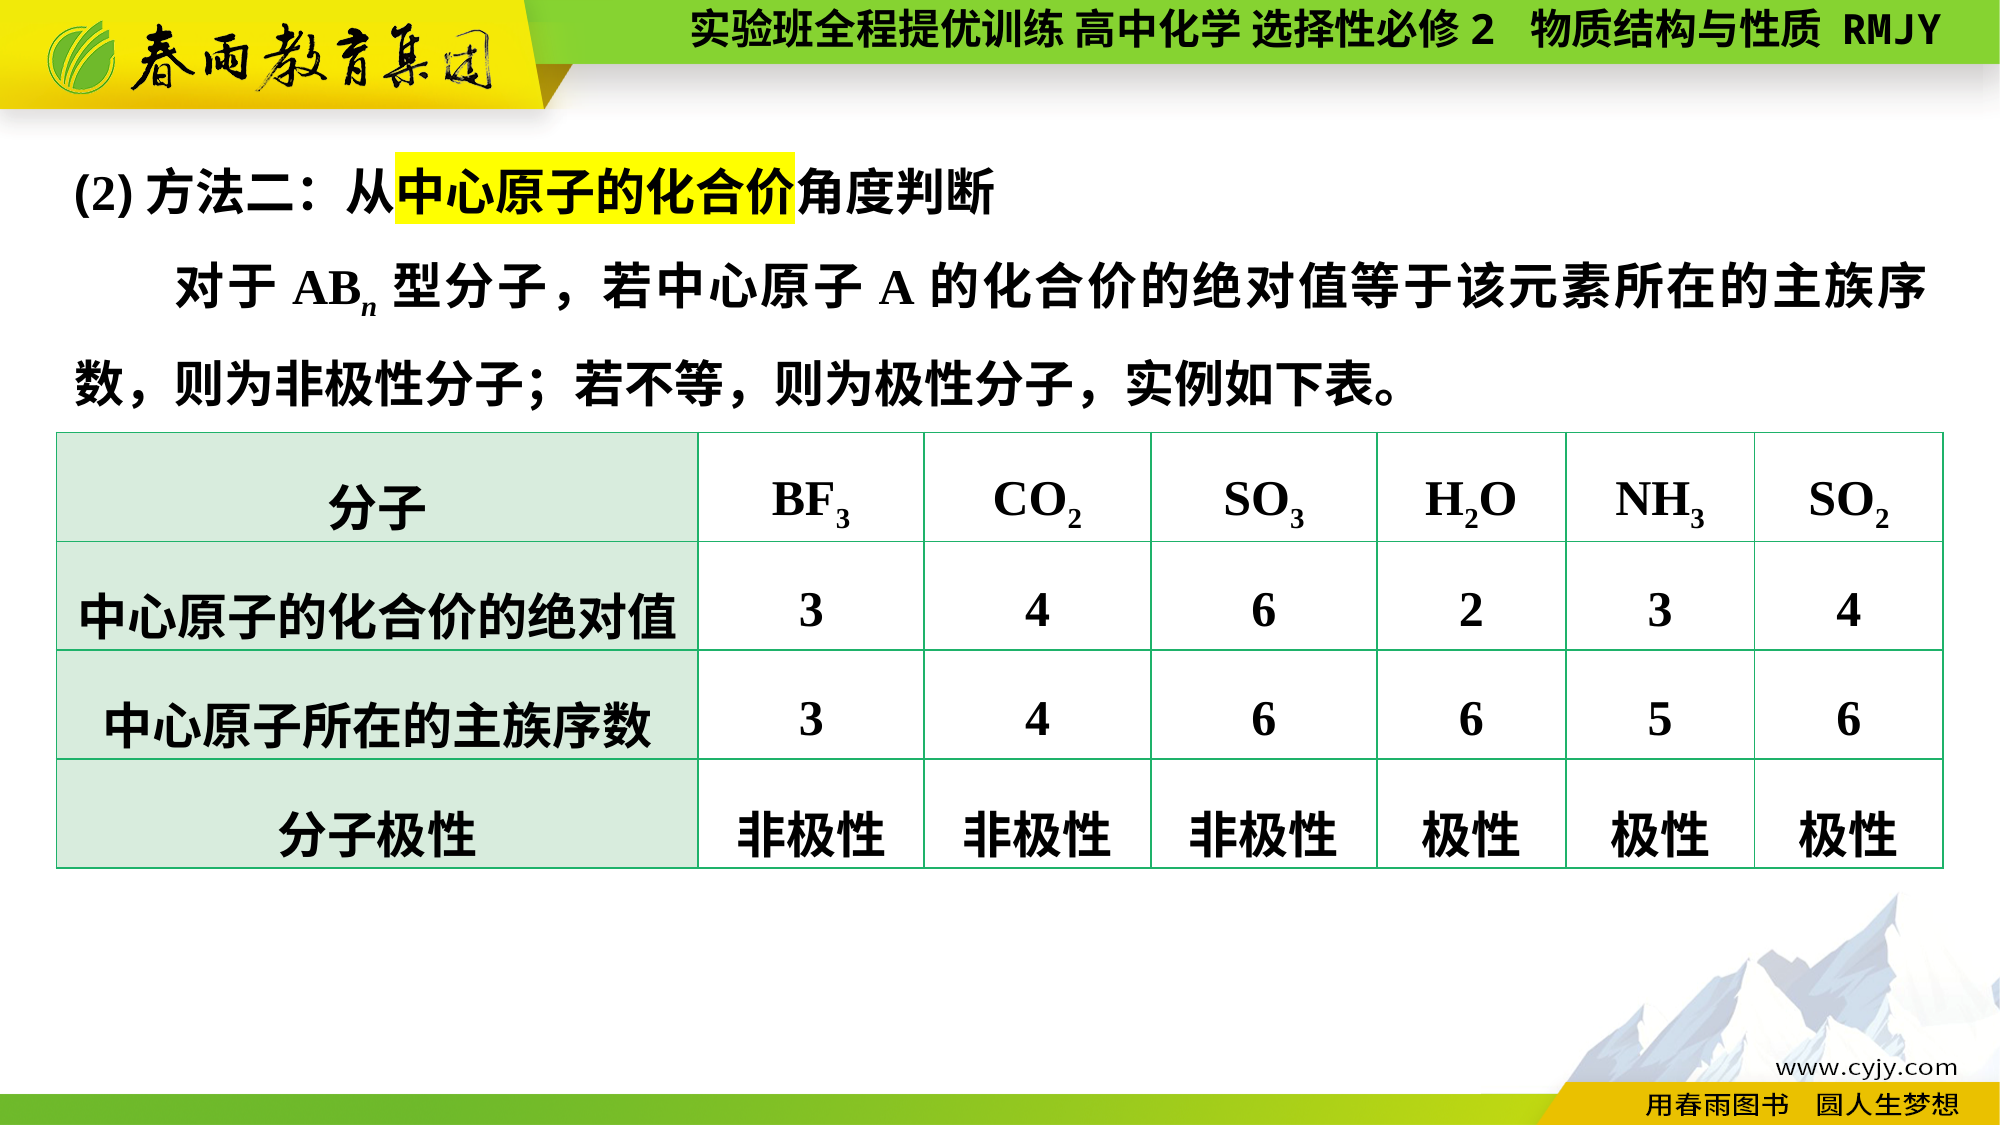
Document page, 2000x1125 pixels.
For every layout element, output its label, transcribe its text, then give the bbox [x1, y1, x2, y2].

table_header CO2 [925, 433, 1150, 541]
table_cell 极性 [1567, 760, 1754, 867]
list (2)方法二：从中心原子的化合价角度判断 对于ABn型分子，若中心原子A的化合价的绝对值等于该元素所在的主族序数，则为非极性分子；若不等，则为极性分子，实例如下表。 [59, 122, 1944, 399]
table_header 分子 [57, 433, 697, 541]
table_cell 分子极性 [57, 760, 697, 867]
table_cell 6 [1755, 651, 1942, 758]
table_cell 非极性 [1152, 760, 1376, 867]
table_cell 非极性 [925, 760, 1150, 867]
table_cell 中心原子所在的主族序数 [57, 651, 697, 758]
table_cell 3 [699, 651, 923, 758]
table_cell 中心原子的化合价的绝对值 [57, 542, 697, 649]
table_cell 3 [699, 542, 923, 649]
table_cell 非极性 [699, 760, 923, 867]
picture [0, 0, 2000, 1125]
table_header NH3 [1567, 433, 1754, 541]
table_cell 极性 [1378, 760, 1565, 867]
table_cell 2 [1378, 542, 1565, 649]
table_cell 5 [1567, 651, 1754, 758]
table_cell 6 [1378, 651, 1565, 758]
table_cell 极性 [1755, 760, 1942, 867]
table_header SO2 [1755, 433, 1942, 541]
table_cell 4 [925, 651, 1150, 758]
table_cell 4 [1755, 542, 1942, 649]
table_cell 4 [925, 542, 1150, 649]
table_header BF3 [699, 433, 923, 541]
table_header SO3 [1152, 433, 1376, 541]
table_cell 3 [1567, 542, 1754, 649]
table_header H2O [1378, 433, 1565, 541]
table_cell 6 [1152, 651, 1376, 758]
table_cell 6 [1152, 542, 1376, 649]
